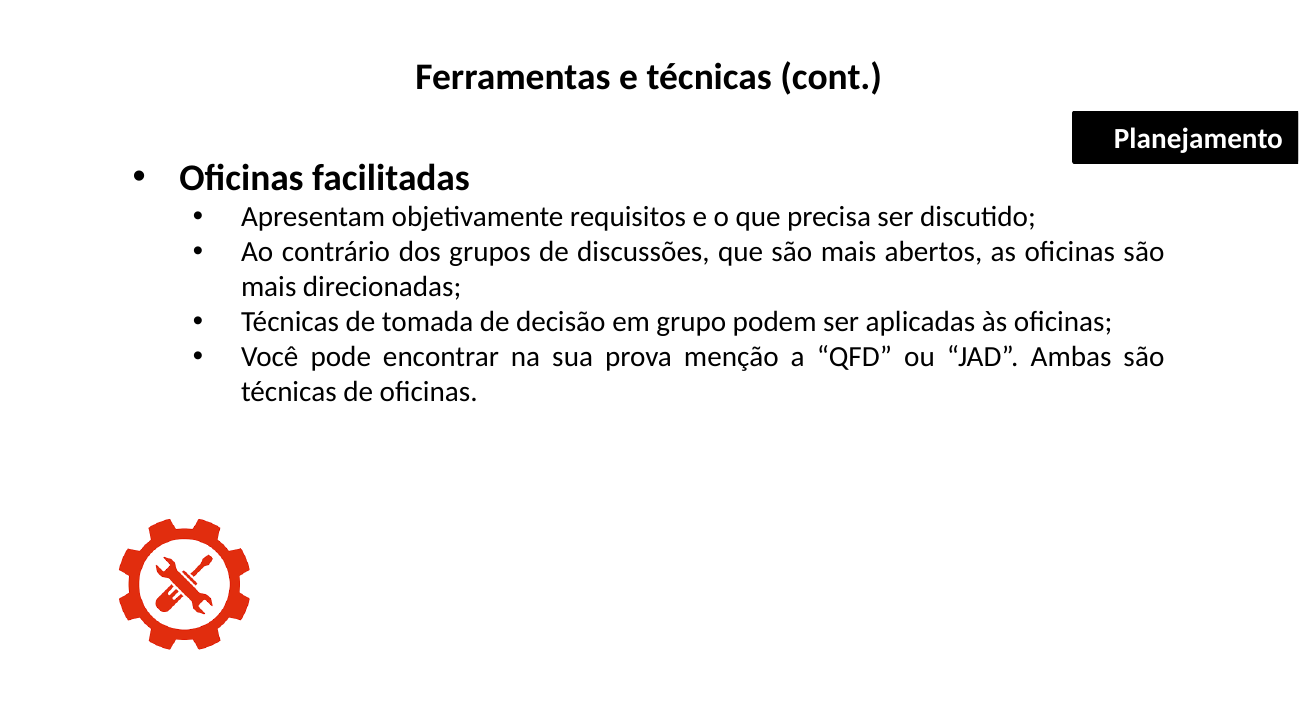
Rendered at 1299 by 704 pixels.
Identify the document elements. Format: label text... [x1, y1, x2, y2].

text_box Planejamento [1074, 112, 1299, 162]
text_box Ferramentas e técnicas (cont.) [0, 44, 1299, 106]
picture [117, 517, 251, 651]
text_box Oficinas facilitadas Apresentam objetivamente requisitos e o que precisa ser discutido; Ao contrário dos grupos de discussões, que são mais abertos, as oficinas são mais direcionadas; Técnicas de tomada de decisão em grupo podem ser aplicadas às oficinas; Você pode encontrar na sua prova menção a “QFD” ou “JAD”. Ambas são técnicas de oficinas. [117, 145, 1181, 418]
